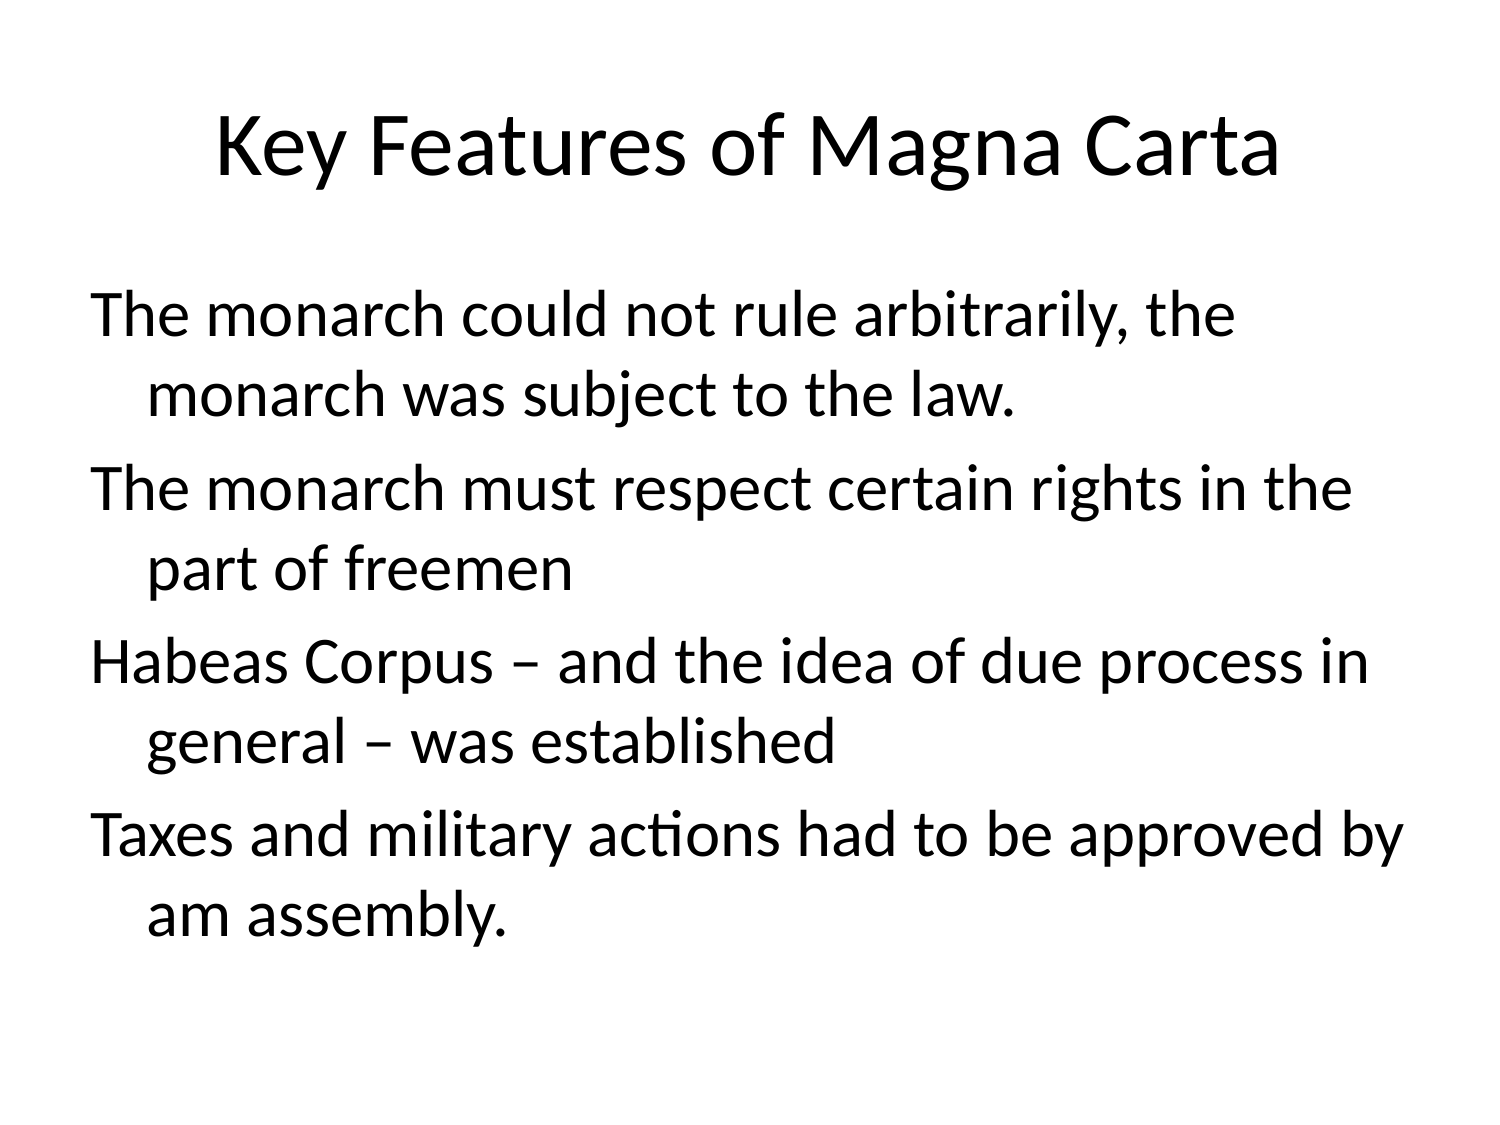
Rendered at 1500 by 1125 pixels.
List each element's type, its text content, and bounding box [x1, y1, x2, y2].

list The monarch could not rule arbitrarily, the monarch was subject to the law. The monarch must respect certain rights in the part of freemen Habeas Corpus – and the idea of due process in general – was established Taxes and military actions had to be approved by am assembly. [74, 262, 1426, 1006]
title Key Features of Magna Carta [74, 44, 1426, 233]
